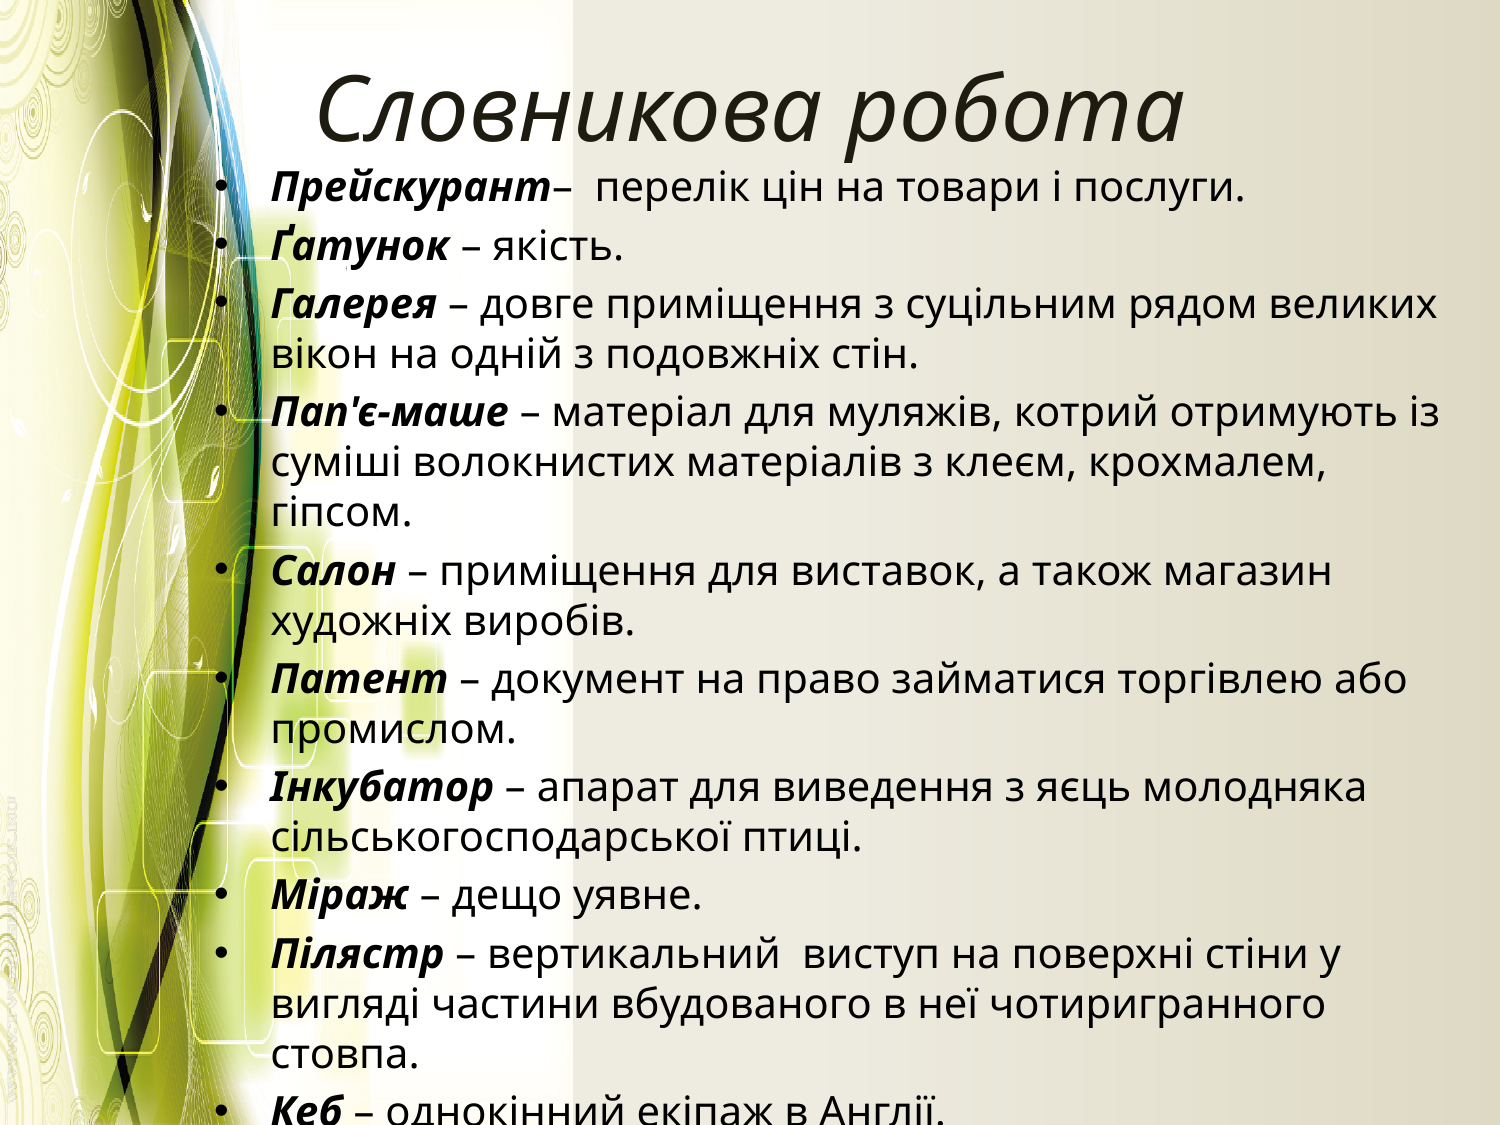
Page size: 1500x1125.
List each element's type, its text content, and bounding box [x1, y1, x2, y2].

title Словникова робота [74, 44, 1426, 165]
list Прейскурант– перелік цін на товари і послуги. Ґатунок – якість. Галерея – довге приміщення з суцільним рядом великих вікон на одній з подовжніх стін. Пап'є-маше – матеріал для муляжів, котрий отримують із суміші волокнистих матеріалів з клеєм, крох­малем, гіпсом. Салон – приміщення для виставок, а також магазин художніх виробів. Патент – документ на право займатися торгівлею або промислом. Інкубатор – апарат для виведення з яєць молодняка сільськогосподарської птиці. Міраж – дещо уявне. Пілястр – вертикальний виступ на поверхні стіни у вигляді частини вбудованого в неї чотиригранного стовпа. Кеб – однокінний екіпаж в Англії. [198, 152, 1466, 1044]
picture [0, 0, 573, 1125]
